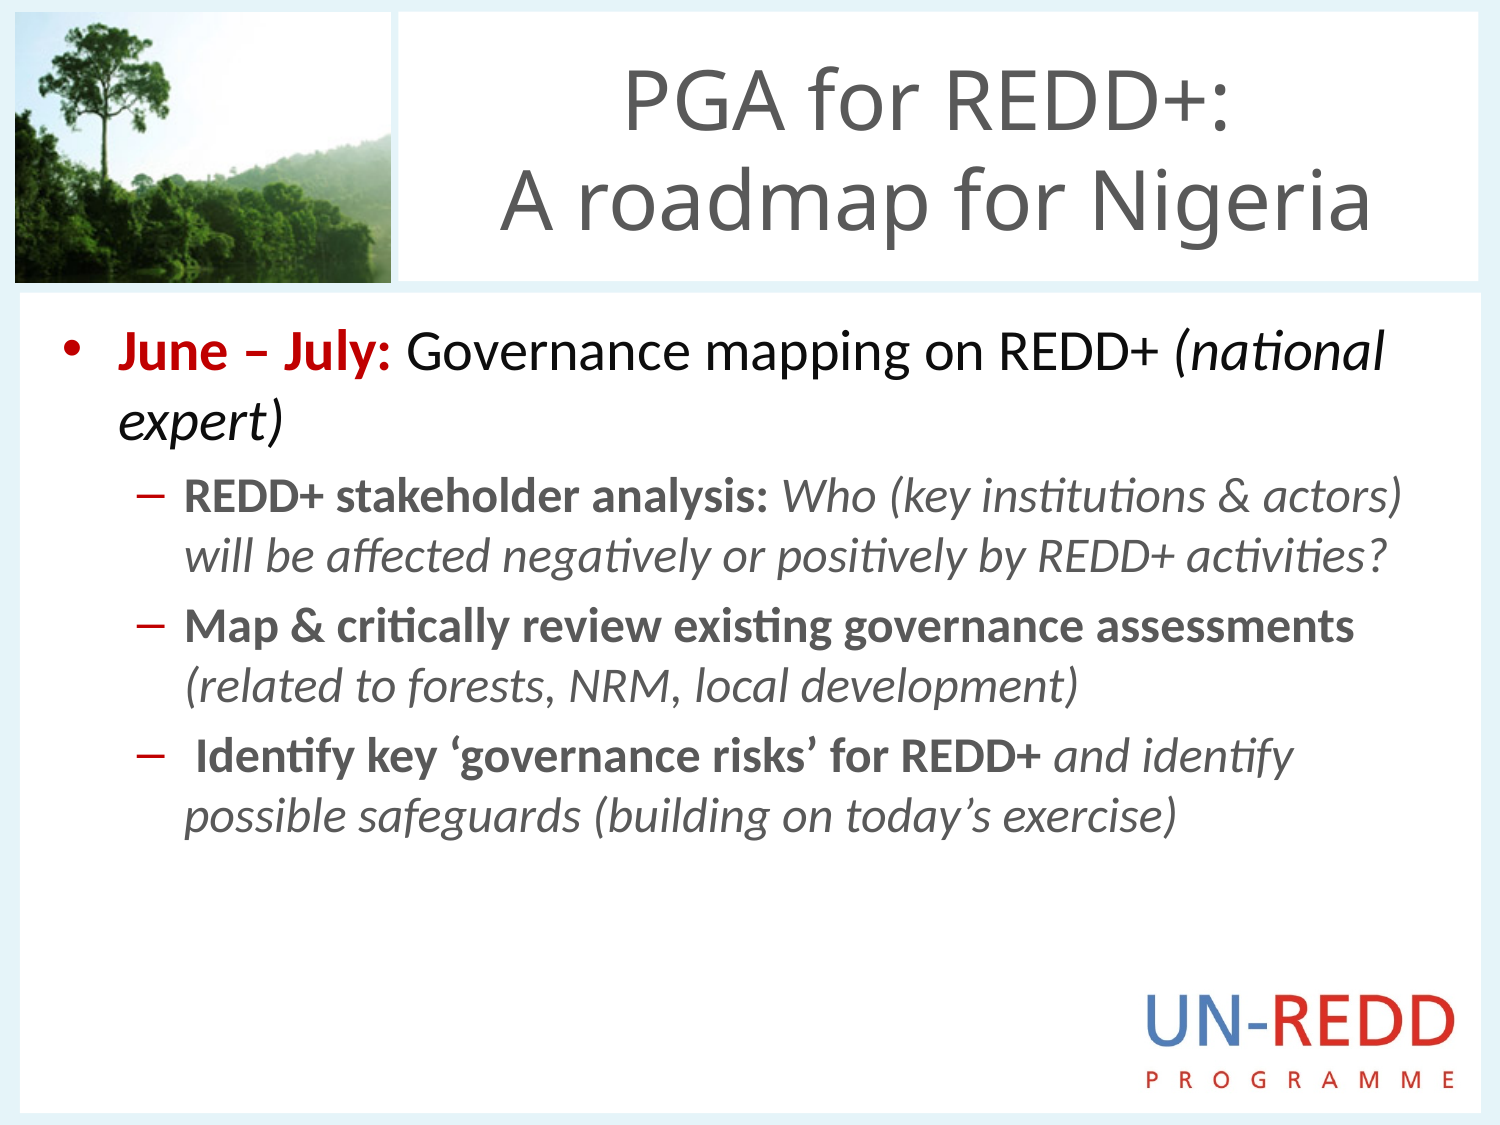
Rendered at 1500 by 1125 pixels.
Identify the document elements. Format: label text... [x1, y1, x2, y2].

title PGA for REDD+: A roadmap for Nigeria [400, 21, 1475, 274]
list June – July: Governance mapping on REDD+ (national expert) REDD+ stakeholder analysis: Who (key institutions & actors) will be affected negatively or positively by REDD+ activities? Map & critically review existing governance assessments (related to forests, NRM, local development) Identify key ‘governance risks’ for REDD+ and identify possible safeguards (building on today’s exercise) [46, 304, 1477, 1067]
picture [1127, 1067, 1463, 1106]
picture [15, 12, 391, 283]
